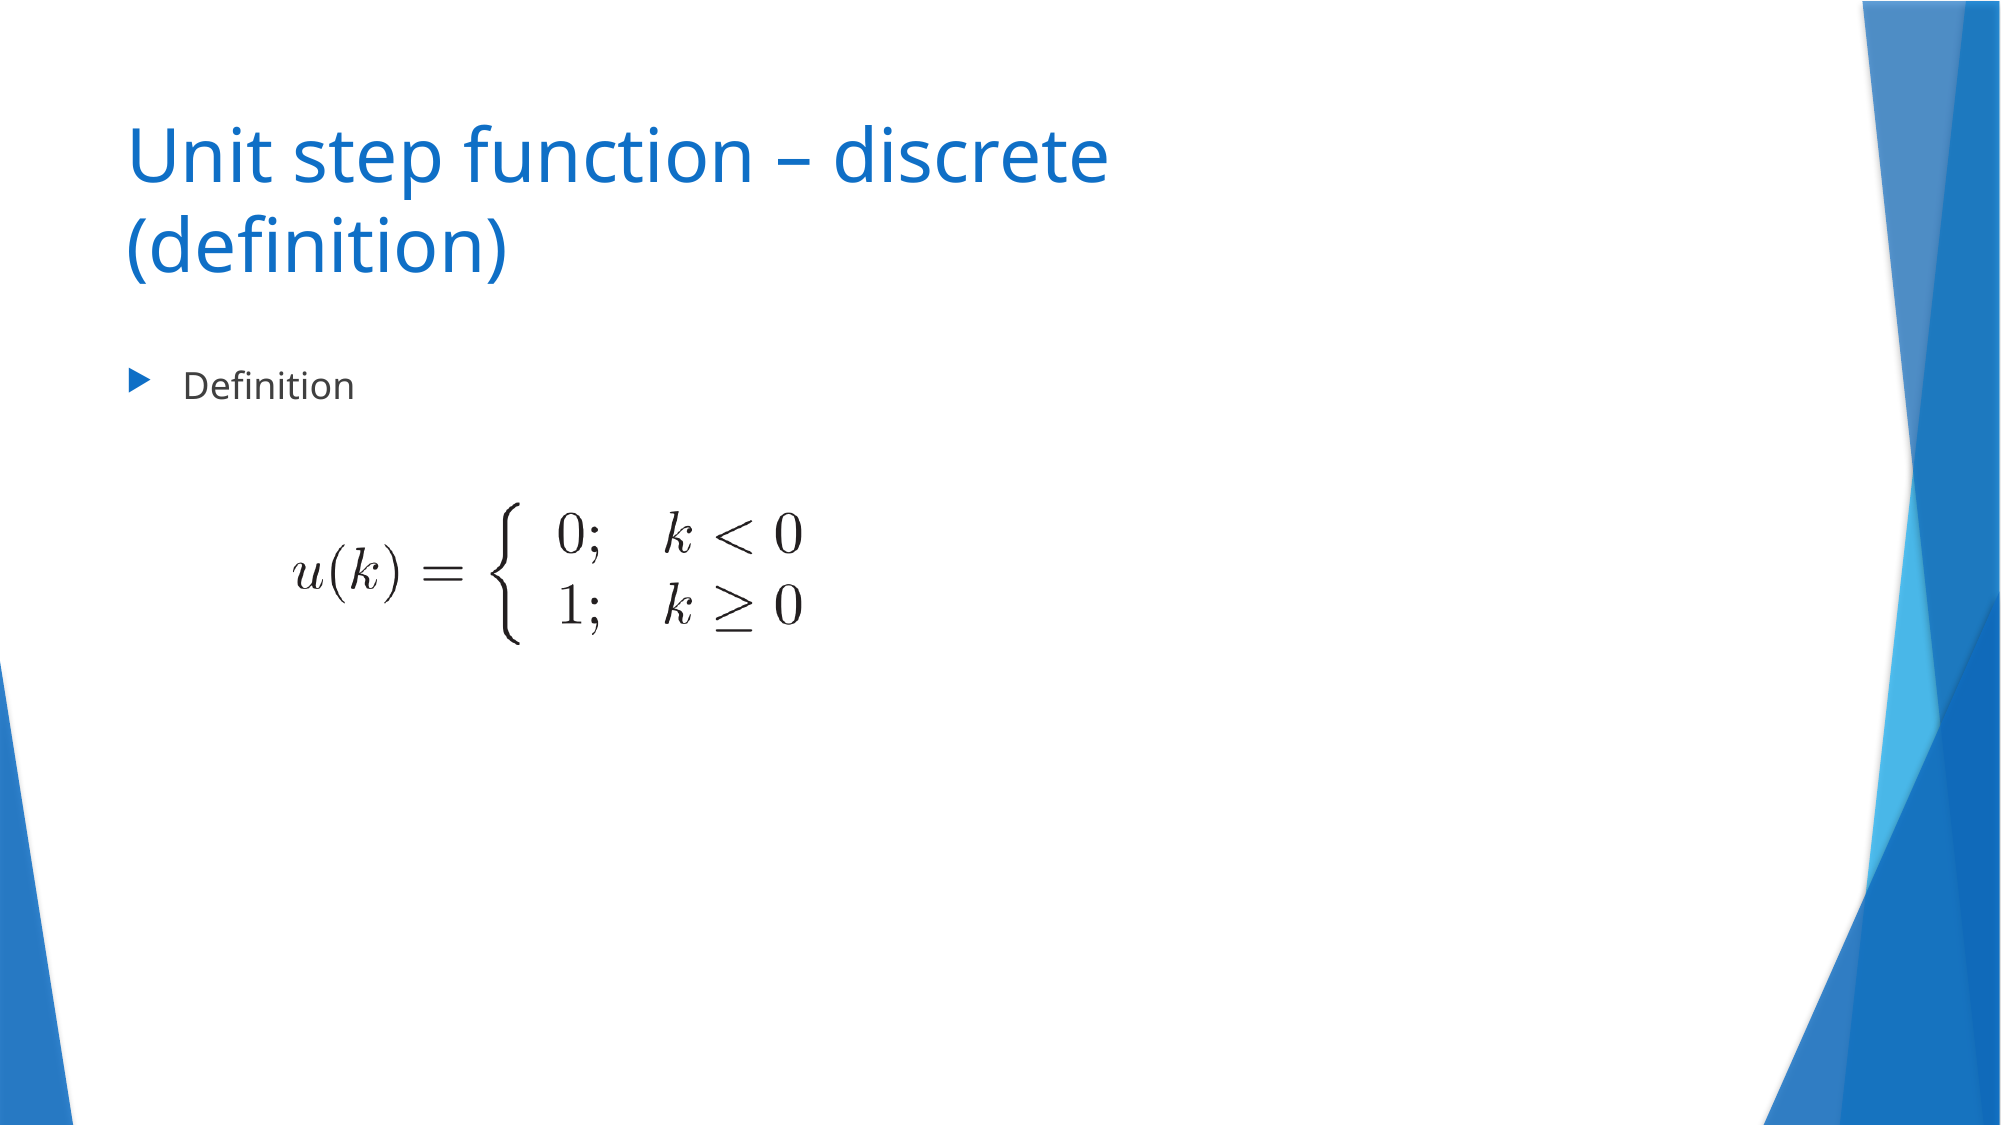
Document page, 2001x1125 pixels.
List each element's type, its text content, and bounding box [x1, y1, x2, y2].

title Unit step function – discrete (definition) [111, 99, 1522, 317]
list Definition [111, 354, 1522, 992]
picture [278, 483, 815, 656]
